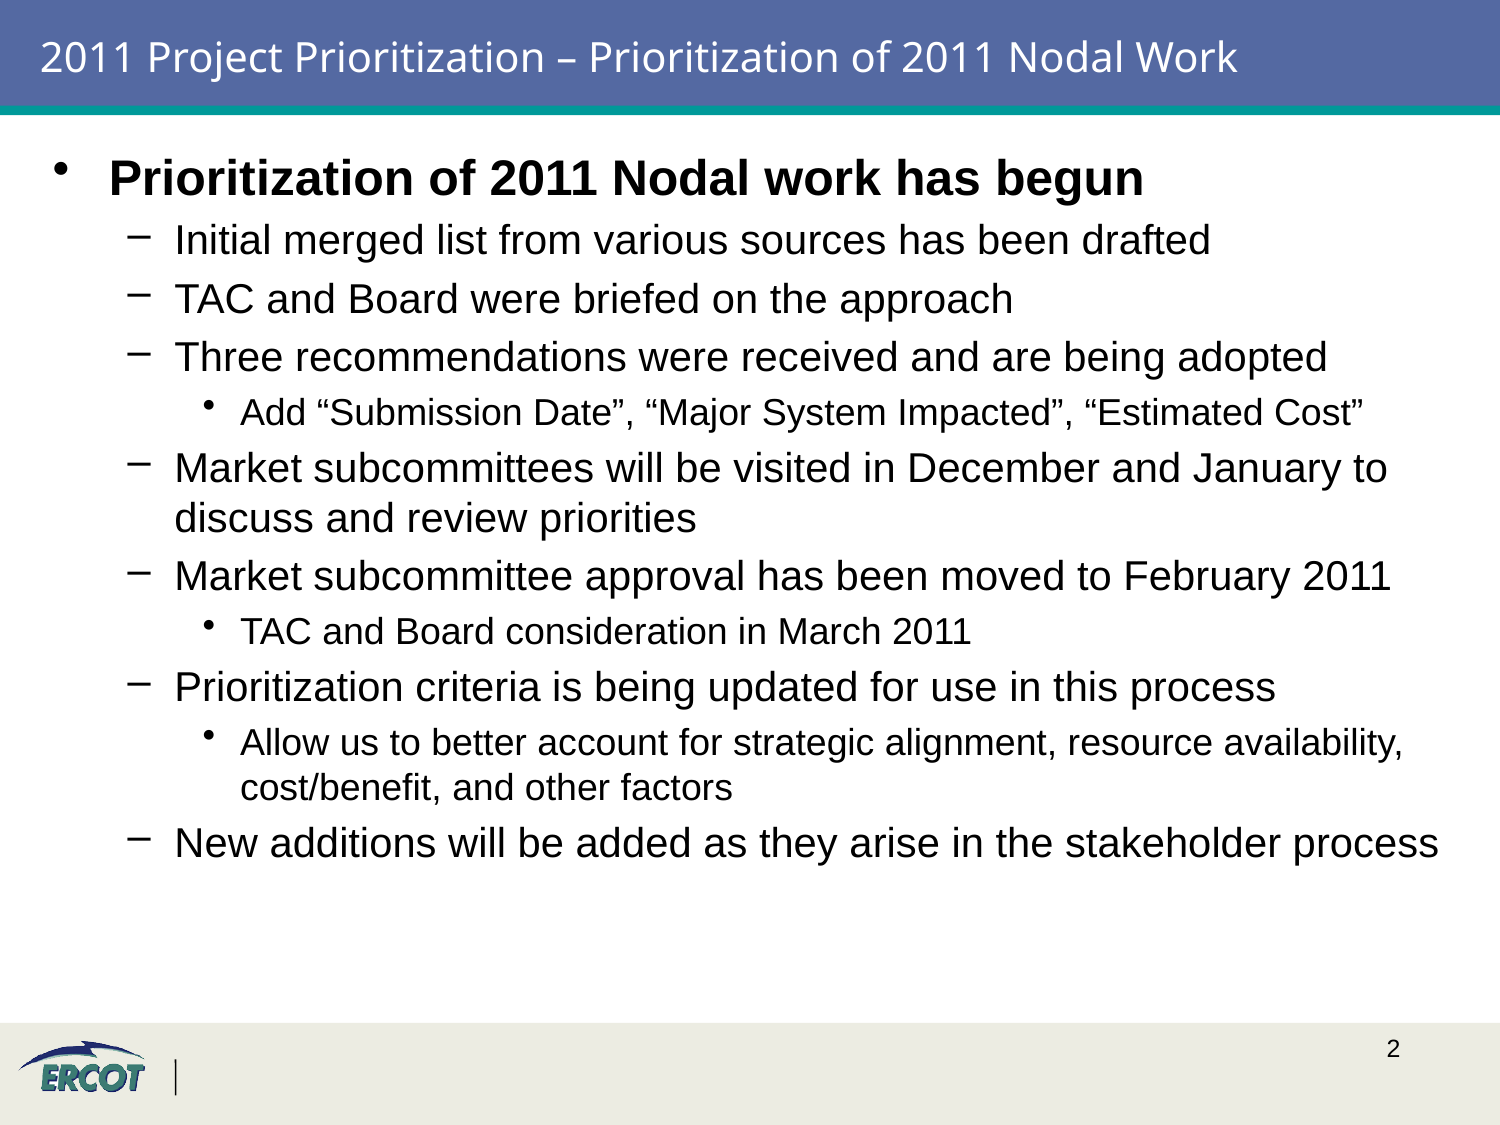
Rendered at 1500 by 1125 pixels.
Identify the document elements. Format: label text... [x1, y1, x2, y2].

list Prioritization of 2011 Nodal work has begun Initial merged list from various sources has been drafted TAC and Board were briefed on the approach Three recommendations were received and are being adopted Add “Submission Date”, “Major System Impacted”, “Estimated Cost” Market subcommittees will be visited in December and January to discuss and review priorities Market subcommittee approval has been moved to February 2011 TAC and Board consideration in March 2011 Prioritization criteria is being updated for use in this process Allow us to better account for strategic alignment, resource availability, cost/benefit, and other factors New additions will be added as they arise in the stakeholder process [37, 137, 1463, 963]
title 2011 Project Prioritization – Prioritization of 2011 Nodal Work [24, 0, 1476, 113]
picture [10, 1031, 151, 1111]
